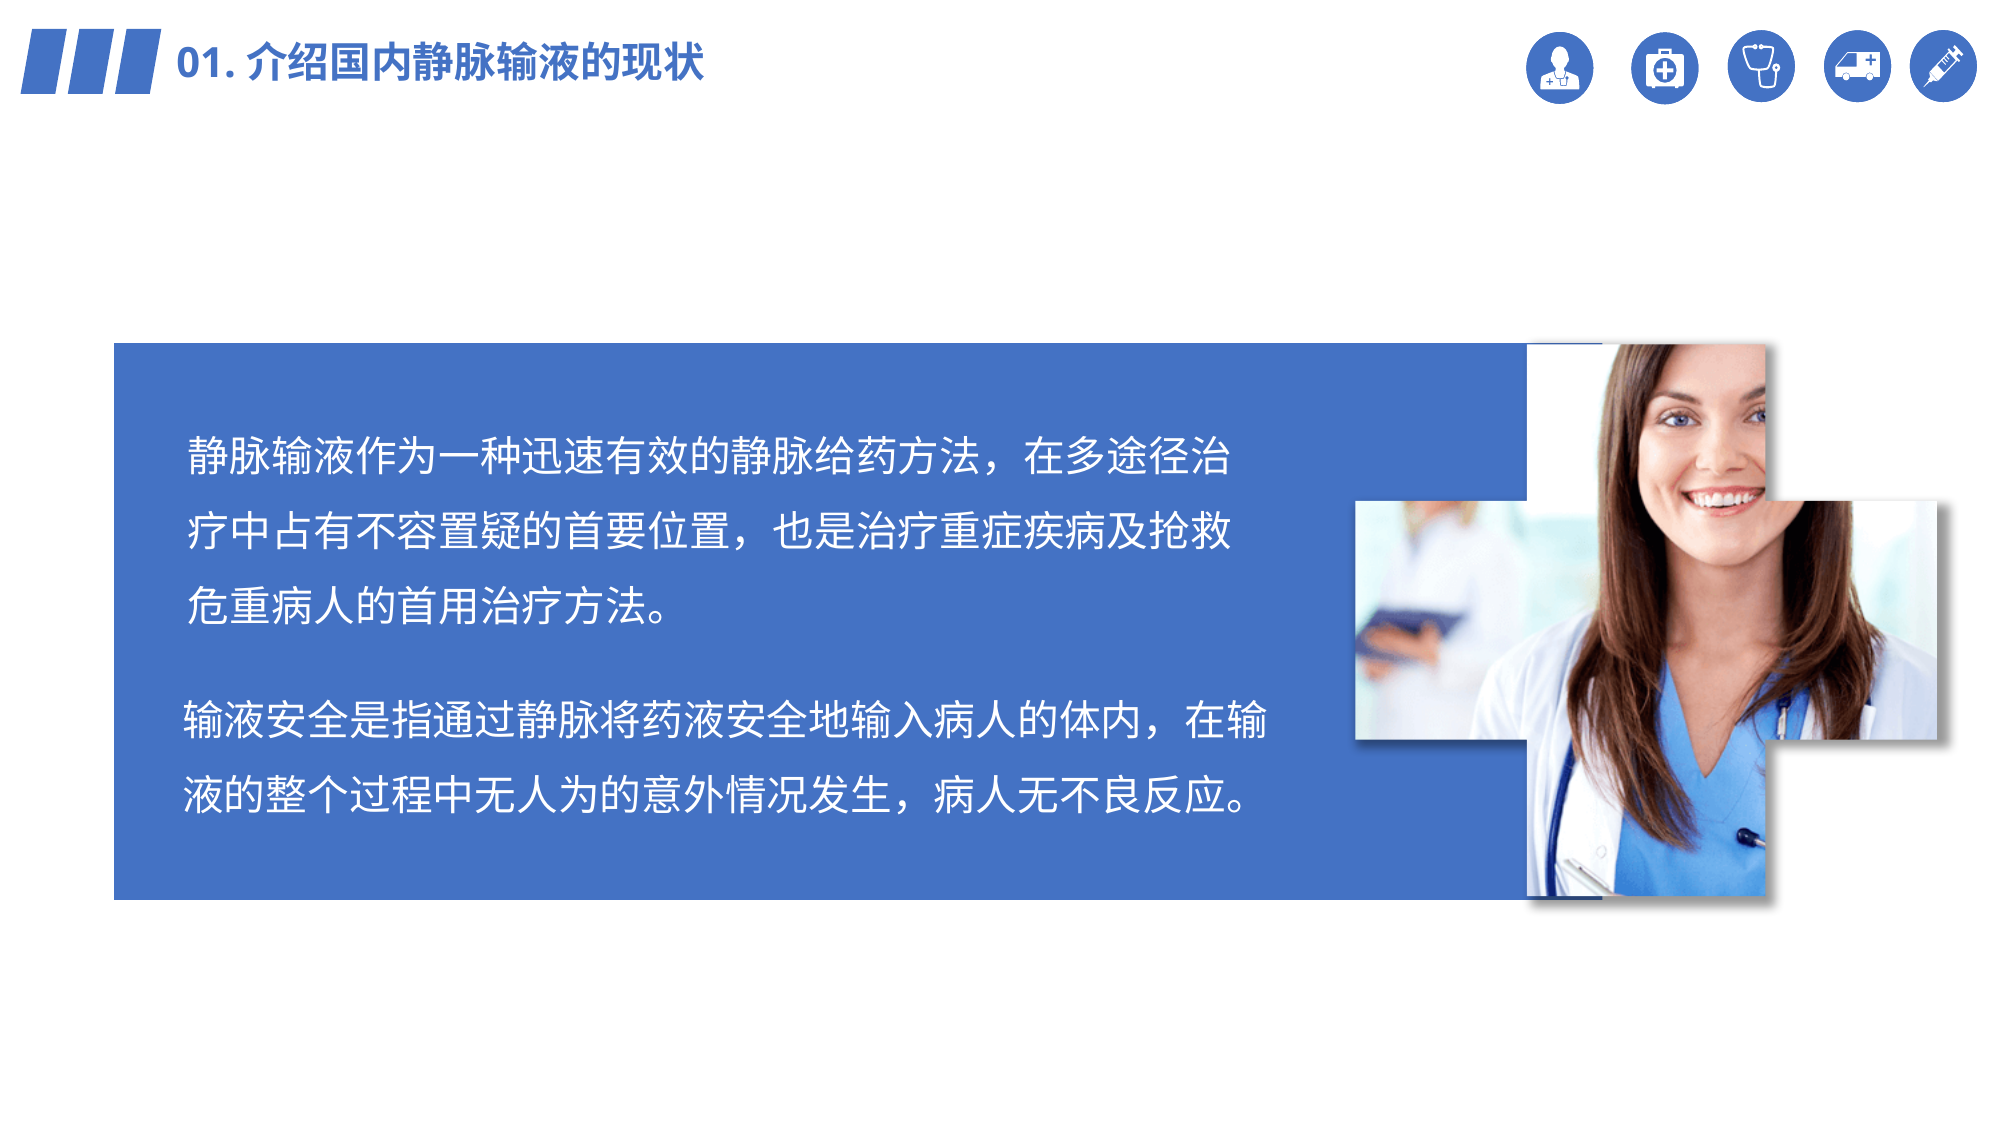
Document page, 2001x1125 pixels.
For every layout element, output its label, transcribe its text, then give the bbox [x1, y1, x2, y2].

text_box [20, 28, 796, 94]
text_box 输液安全是指通过静脉将药液安全地输入病人的体内，在输液的整个过程中无人为的意外情况发生，病人无不良反应。 [155, 655, 1313, 832]
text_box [1526, 30, 1977, 105]
text_box 静脉输液作为一种迅速有效的静脉给药方法，在多途径治疗中占有不容置疑的首要位置，也是治疗重症疾病及抢救危重病人的首用治疗方法。 [161, 390, 1268, 643]
text_box [1354, 343, 1938, 897]
text_box [113, 342, 1527, 901]
